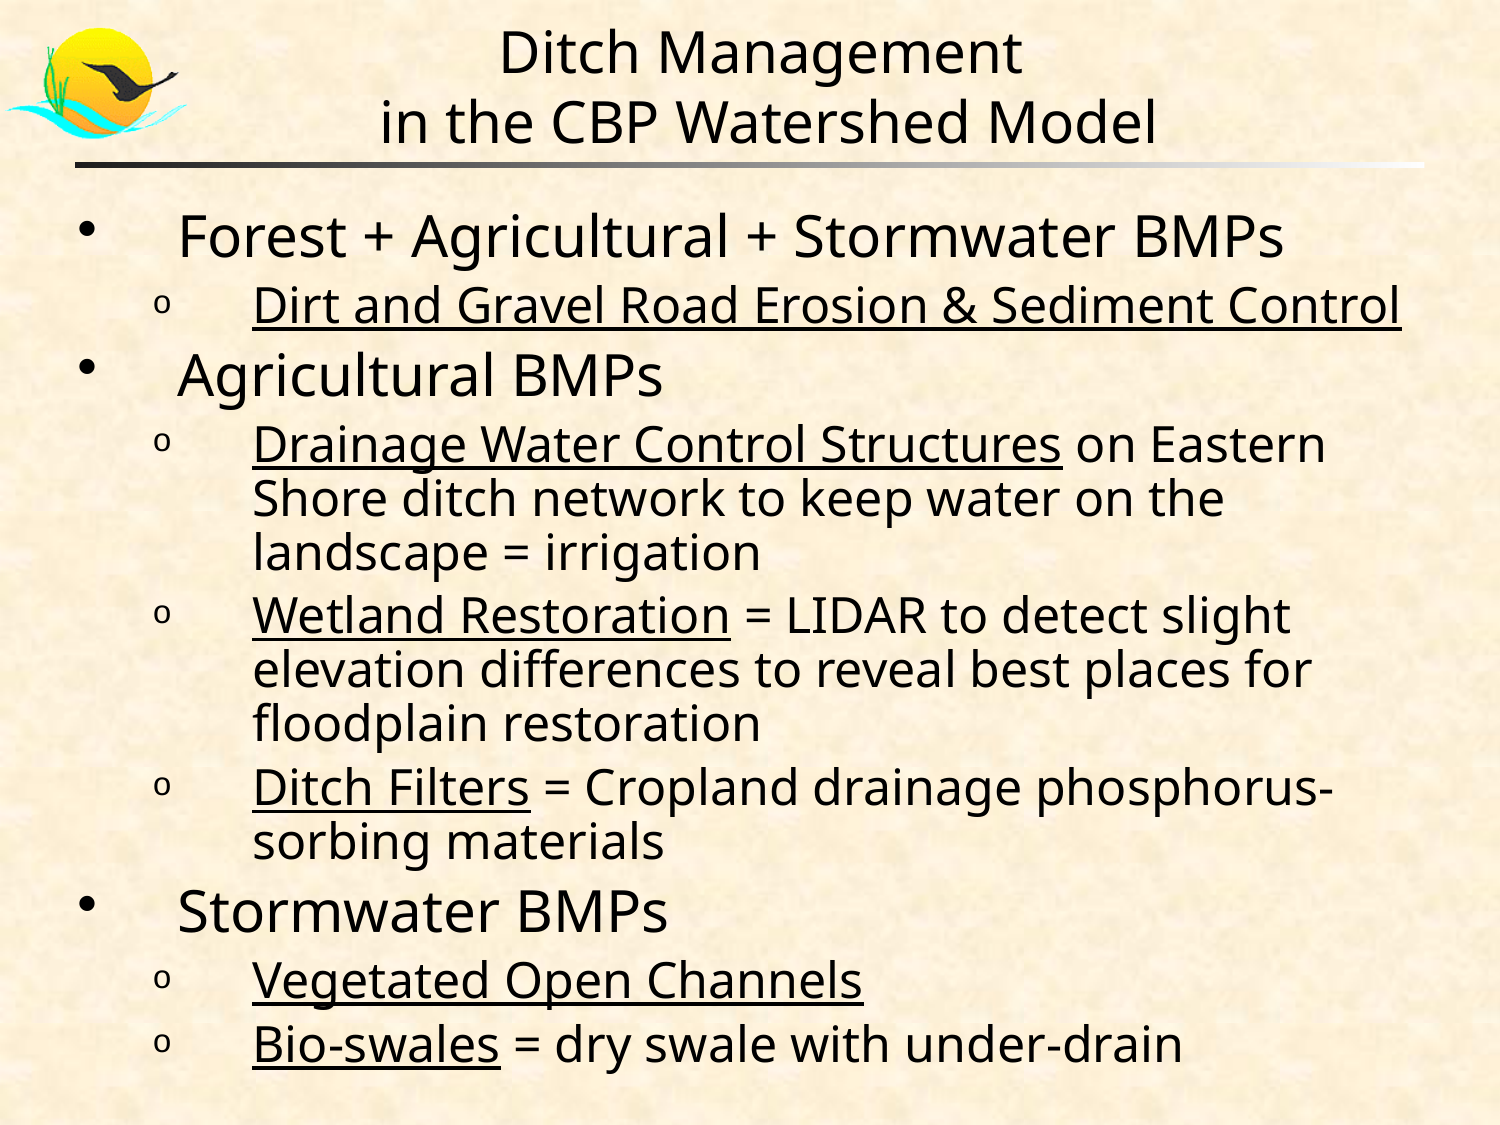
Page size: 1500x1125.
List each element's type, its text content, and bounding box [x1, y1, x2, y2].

picture [0, 0, 1500, 1125]
text_box Ditch Management in the CBP Watershed Model [174, 37, 1363, 163]
text_box [75, 162, 1425, 168]
text_box Forest + Agricultural + Stormwater BMPs Dirt and Gravel Road Erosion & Sediment Control Agricultural BMPs Drainage Water Control Structures on Eastern Shore ditch network to keep water on the landscape = irrigation Wetland Restoration = LIDAR to detect slight elevation differences to reveal best places for floodplain restoration Ditch Filters = Cropland drainage phosphorus-sorbing materials Stormwater BMPs Vegetated Open Channels Bio-swales = dry swale with under-drain [62, 199, 1463, 875]
